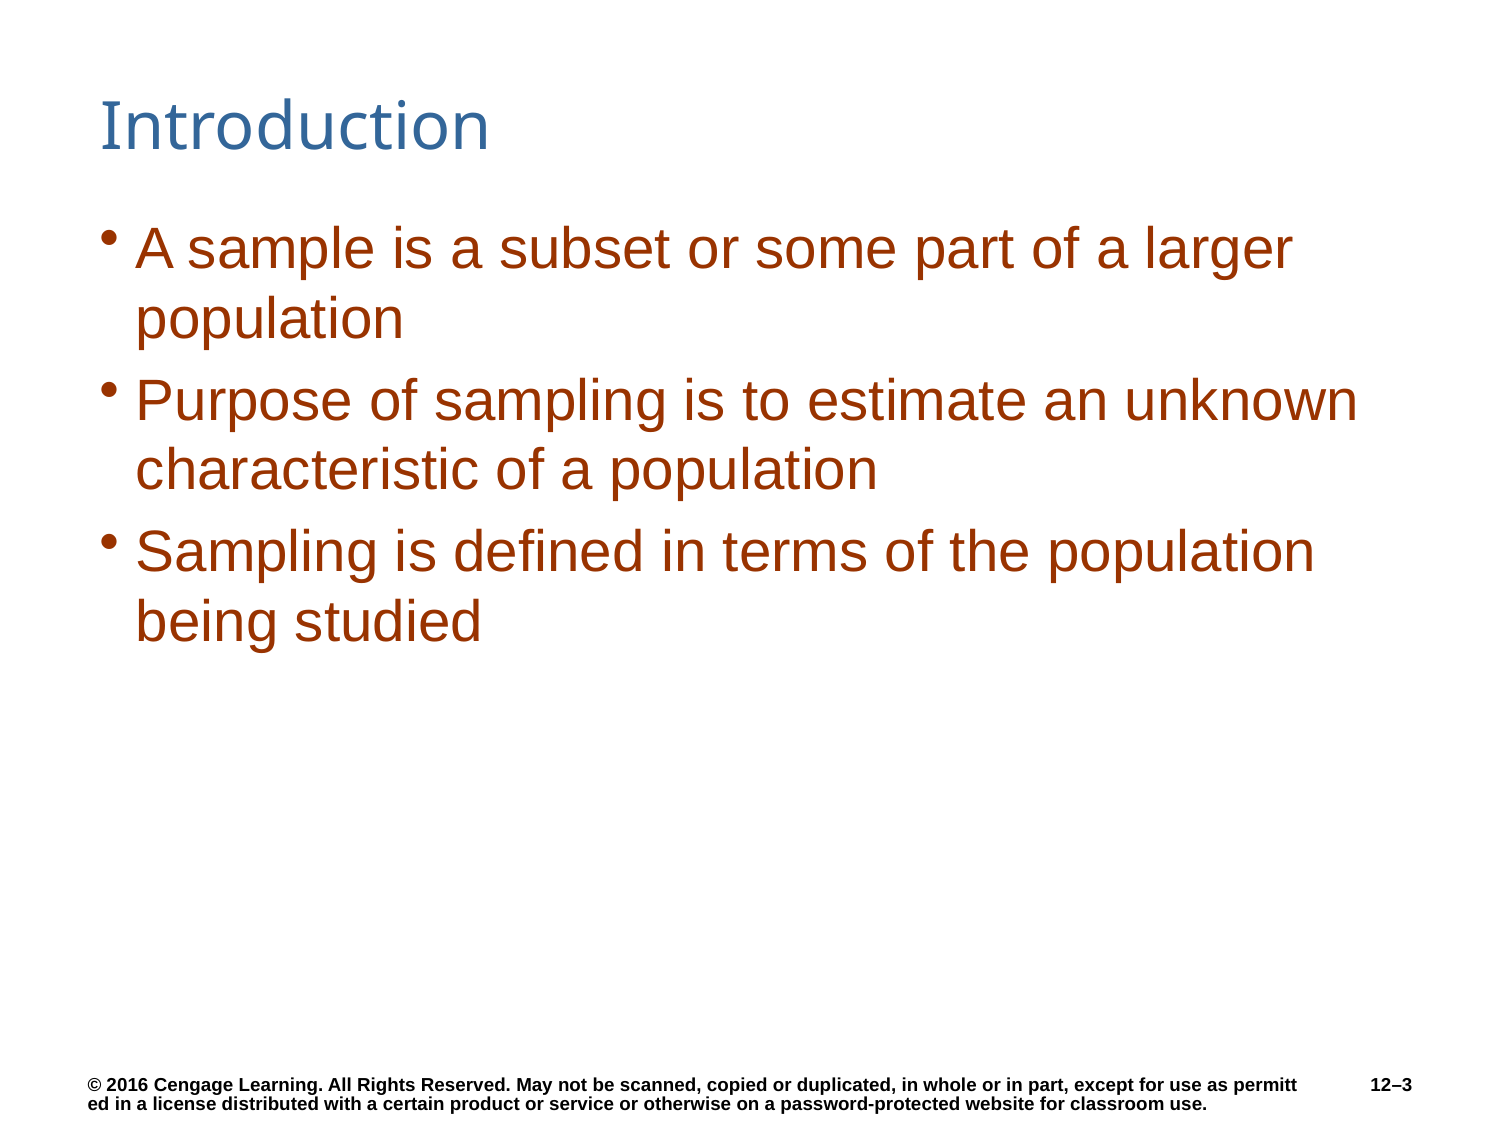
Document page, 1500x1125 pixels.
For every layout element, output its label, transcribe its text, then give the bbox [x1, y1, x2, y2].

slide_number 12–3 [1050, 1042, 1413, 1103]
list A sample is a subset or some part of a larger population Purpose of sampling is to estimate an unknown characteristic of a population Sampling is defined in terms of the population being studied [84, 202, 1414, 1013]
title Introduction [85, 75, 1411, 171]
footer © 2016 Cengage Learning. All Rights Reserved. May not be scanned, copied or duplicated, in whole or in part, except for use as permitted in a license distributed with a certain product or service or otherwise on a password-protected website for classroom use. [87, 1057, 1050, 1103]
